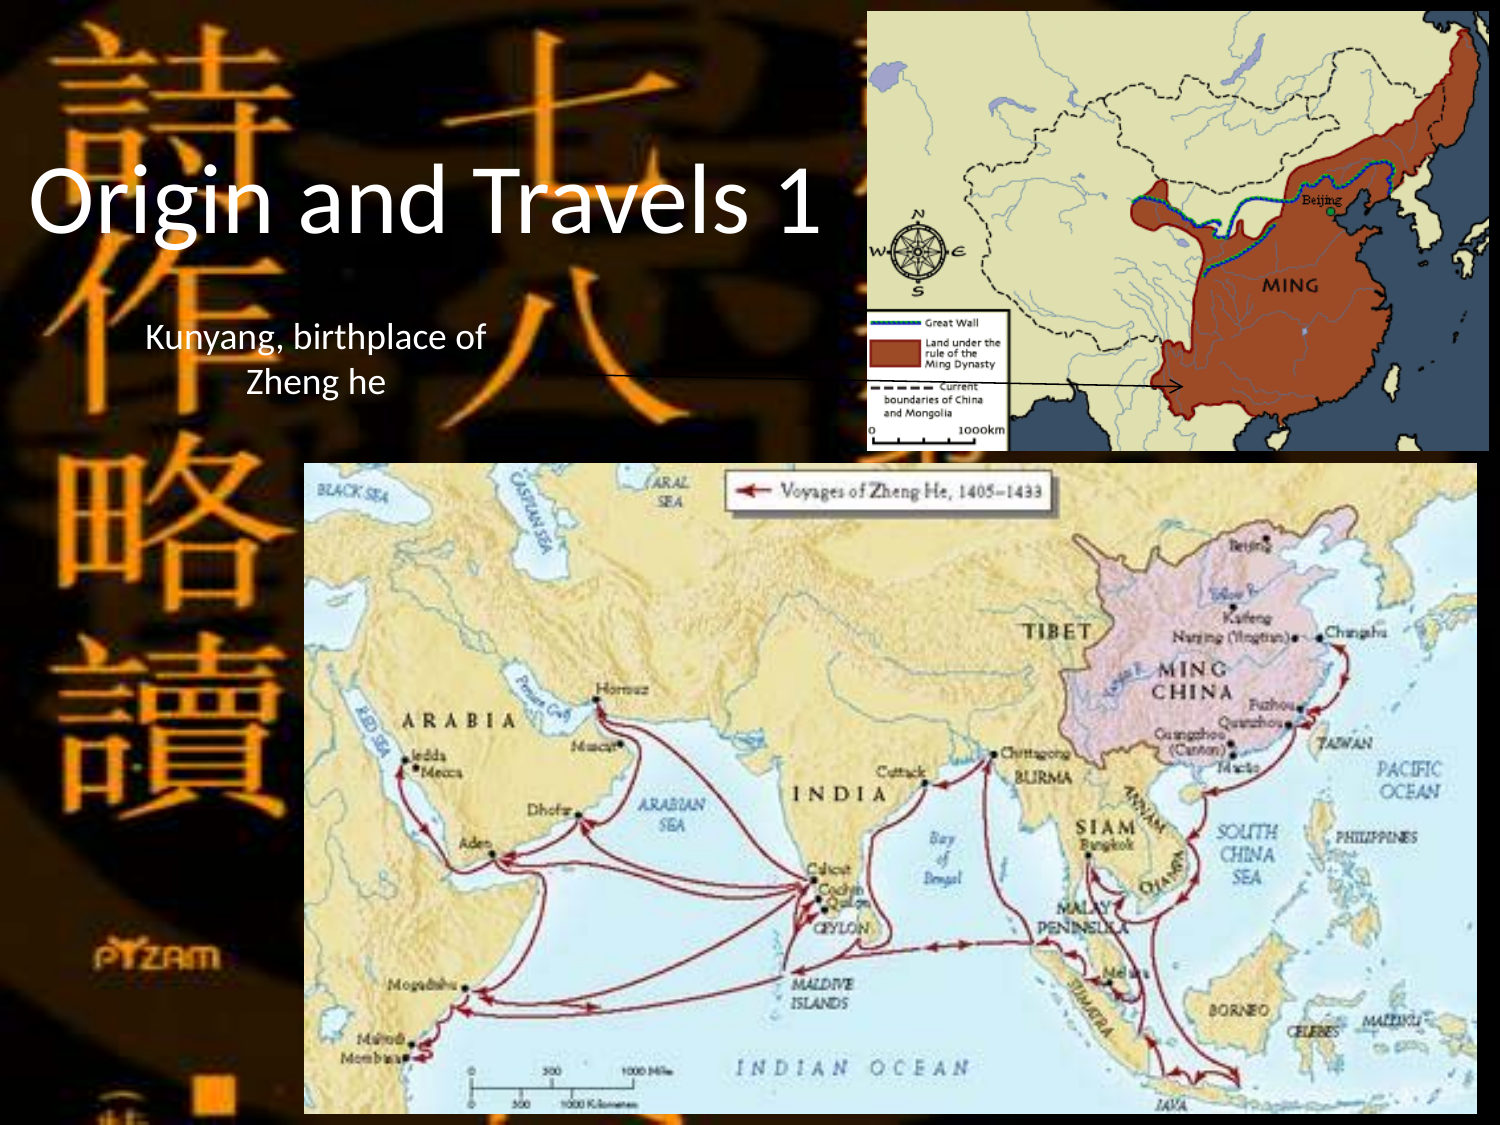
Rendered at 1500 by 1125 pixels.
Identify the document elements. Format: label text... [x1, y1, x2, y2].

text_box Kunyang, birthplace of Zheng he [93, 304, 539, 410]
title Origin and Travels 1 [0, 82, 861, 305]
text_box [585, 374, 1184, 387]
picture [0, 0, 1500, 1125]
